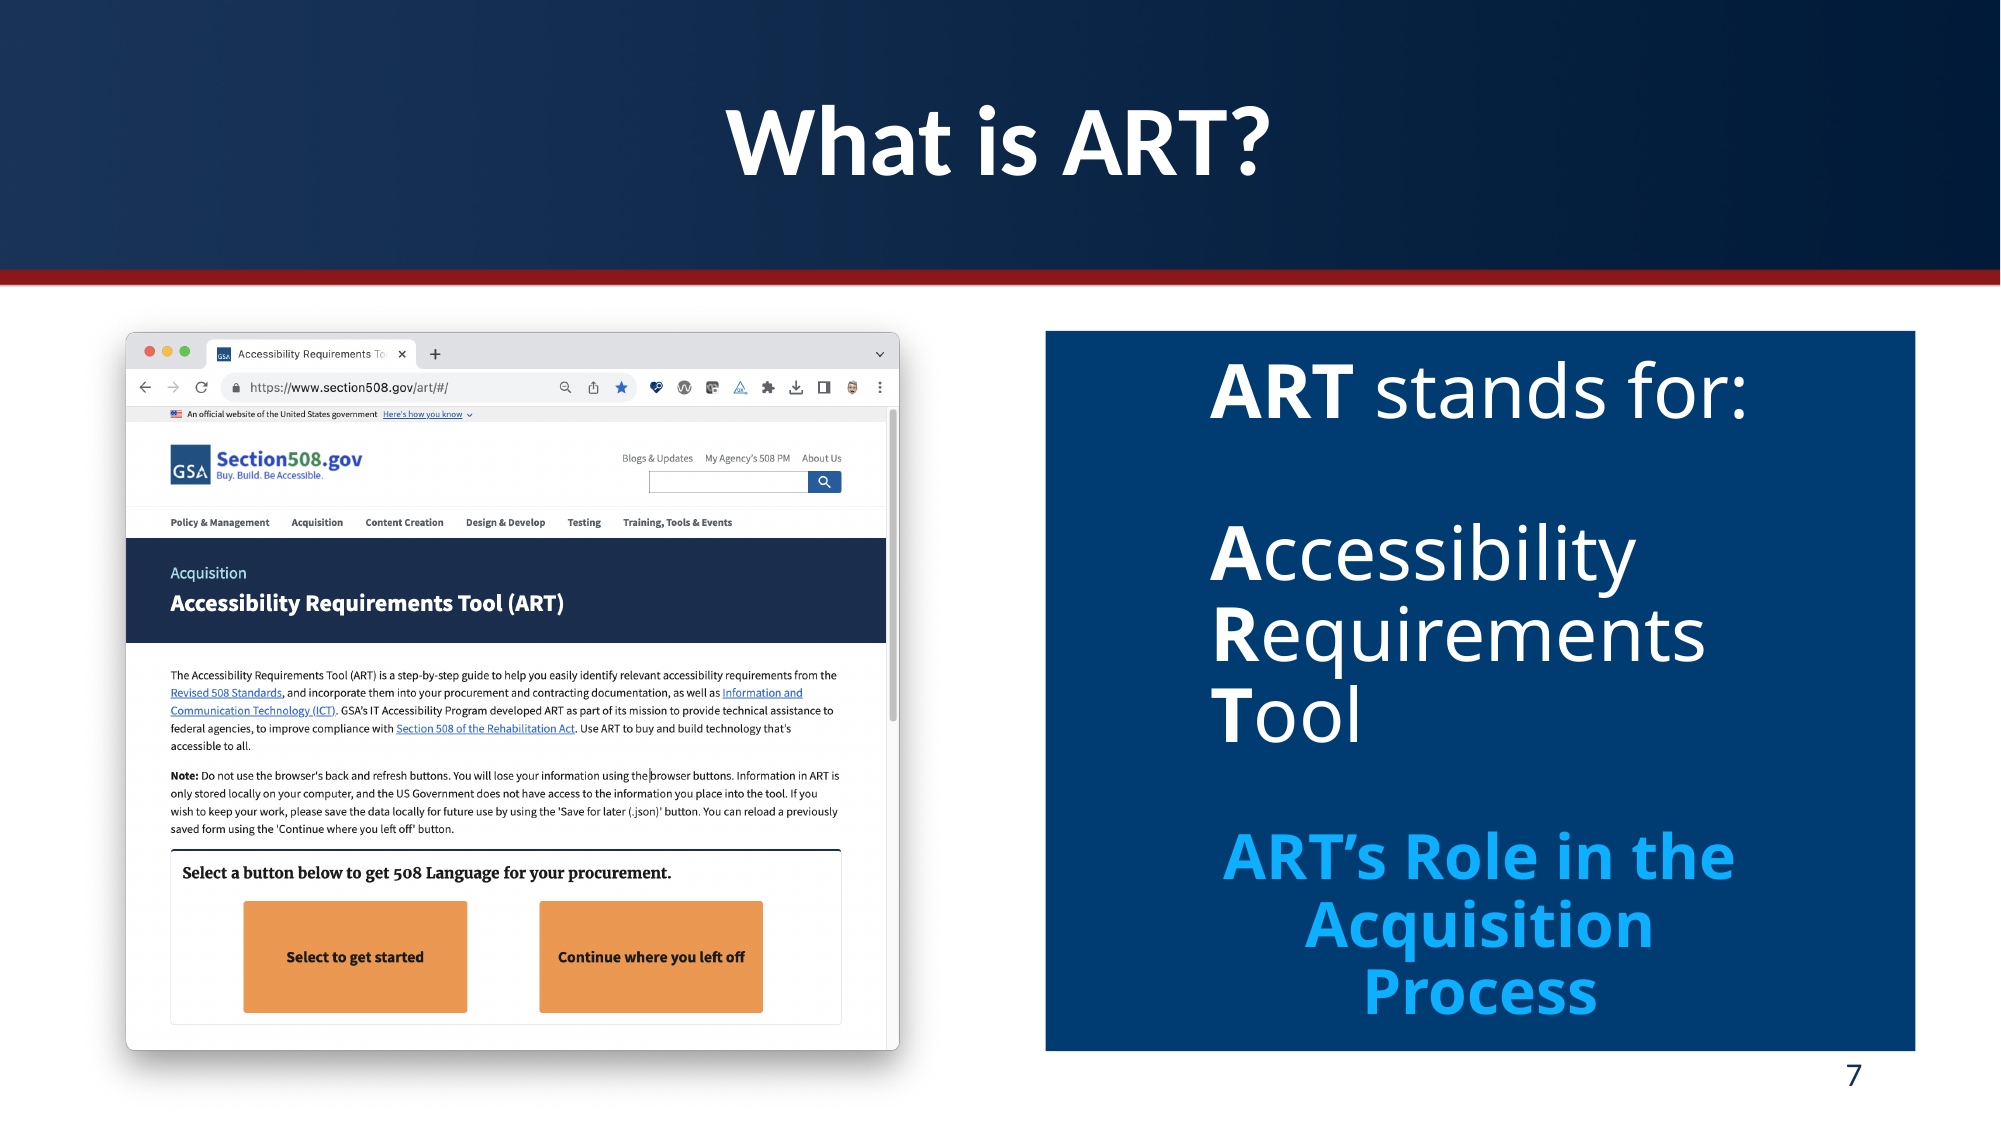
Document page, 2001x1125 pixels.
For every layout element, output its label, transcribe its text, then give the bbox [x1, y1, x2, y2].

slide_number 7 [1412, 1042, 1863, 1103]
title What is ART? [137, 30, 1863, 249]
picture [0, 0, 2001, 1125]
list ART stands for: Accessibility Requirements Tool ART’s Role in the Acquisition Process [1045, 330, 1916, 1052]
